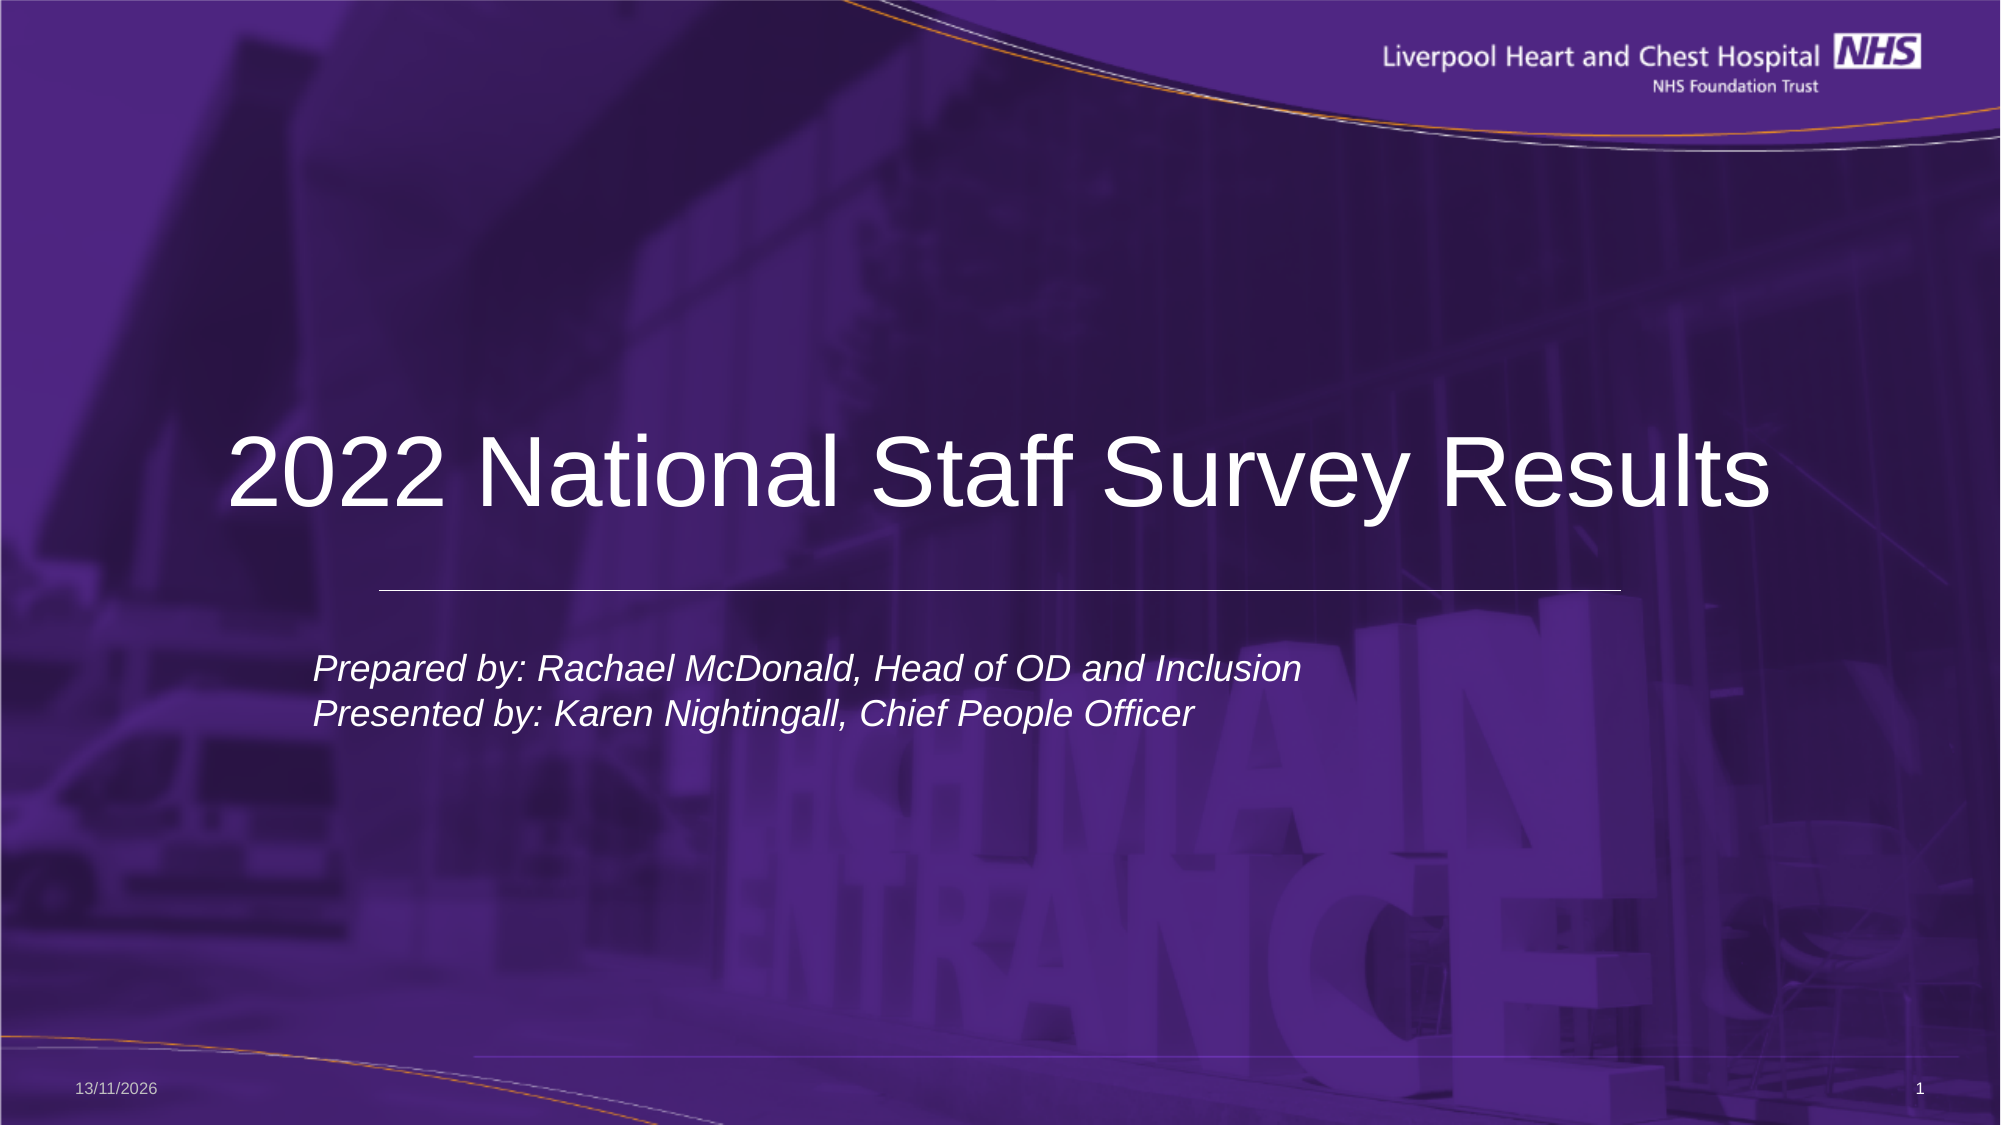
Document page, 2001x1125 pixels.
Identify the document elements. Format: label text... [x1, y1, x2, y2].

title 2022 National Staff Survey Results [139, 488, 1861, 626]
text_box Prepared by: Rachael McDonald, Head of OD and Inclusion Presented by: Karen Nightingall, Chief People Officer [297, 636, 1408, 742]
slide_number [60, 1058, 511, 1118]
picture [0, 0, 2001, 1125]
slide_number 1 [1489, 1058, 1940, 1118]
